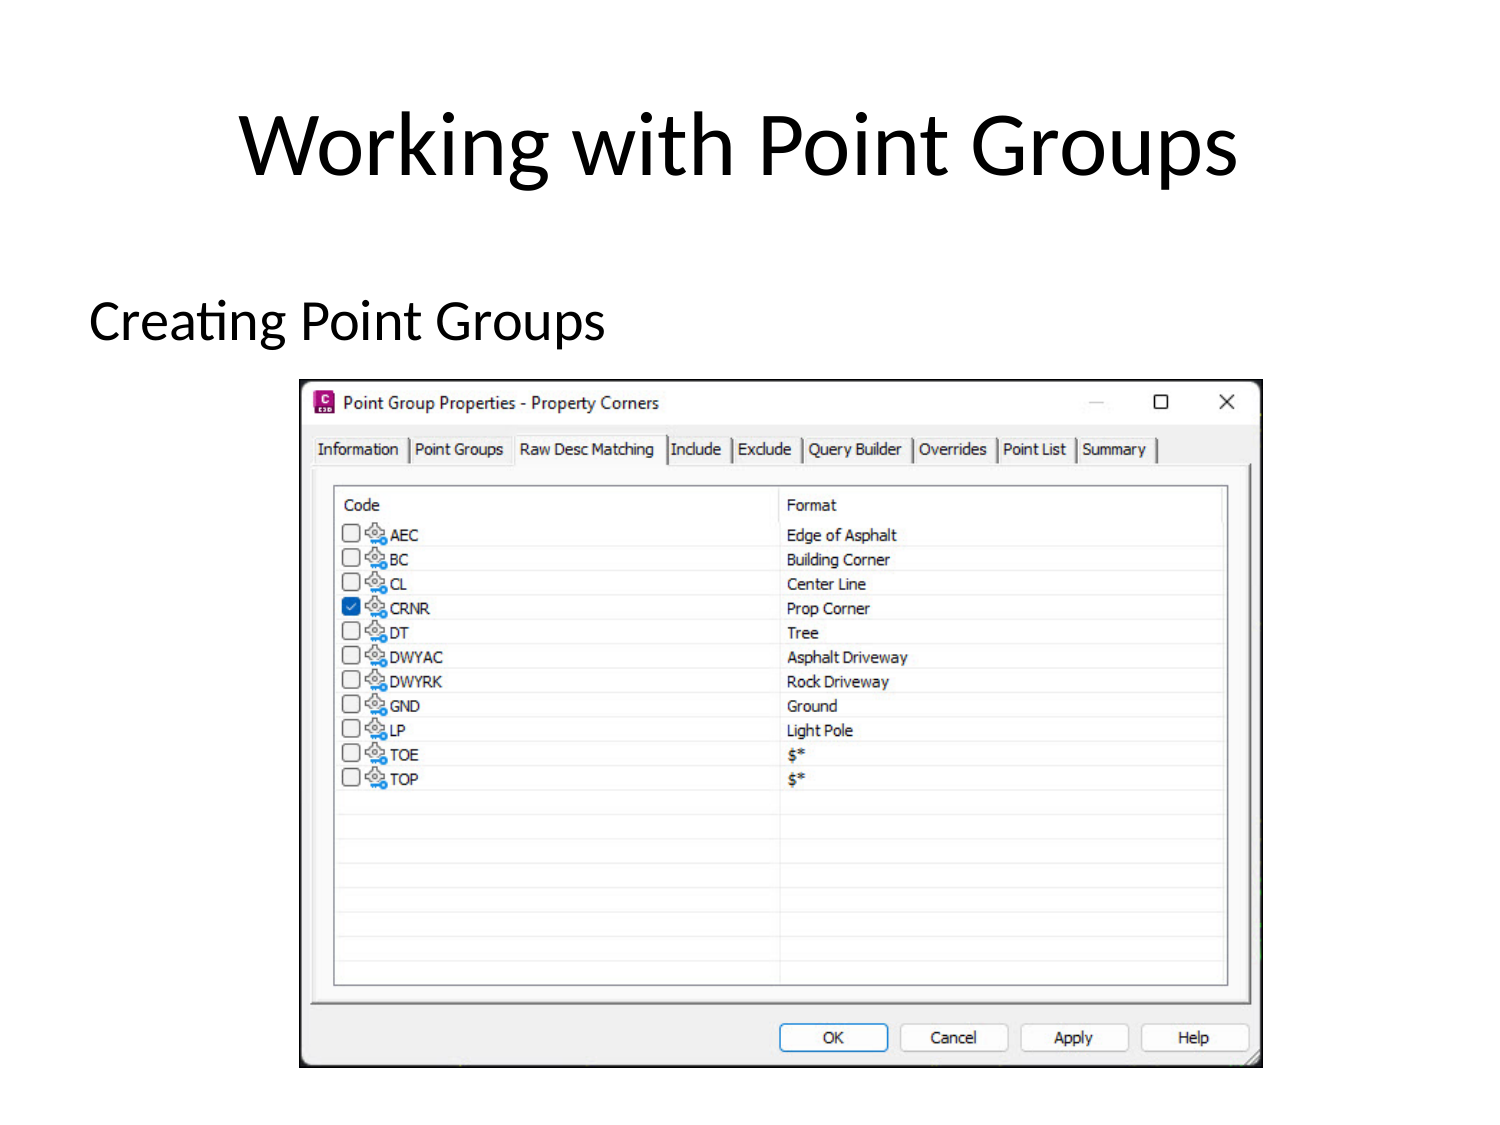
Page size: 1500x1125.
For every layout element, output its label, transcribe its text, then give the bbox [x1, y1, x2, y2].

title Working with Point Groups [75, 45, 1425, 233]
text_box Creating Point Groups [74, 274, 1350, 430]
picture [298, 379, 1263, 1069]
